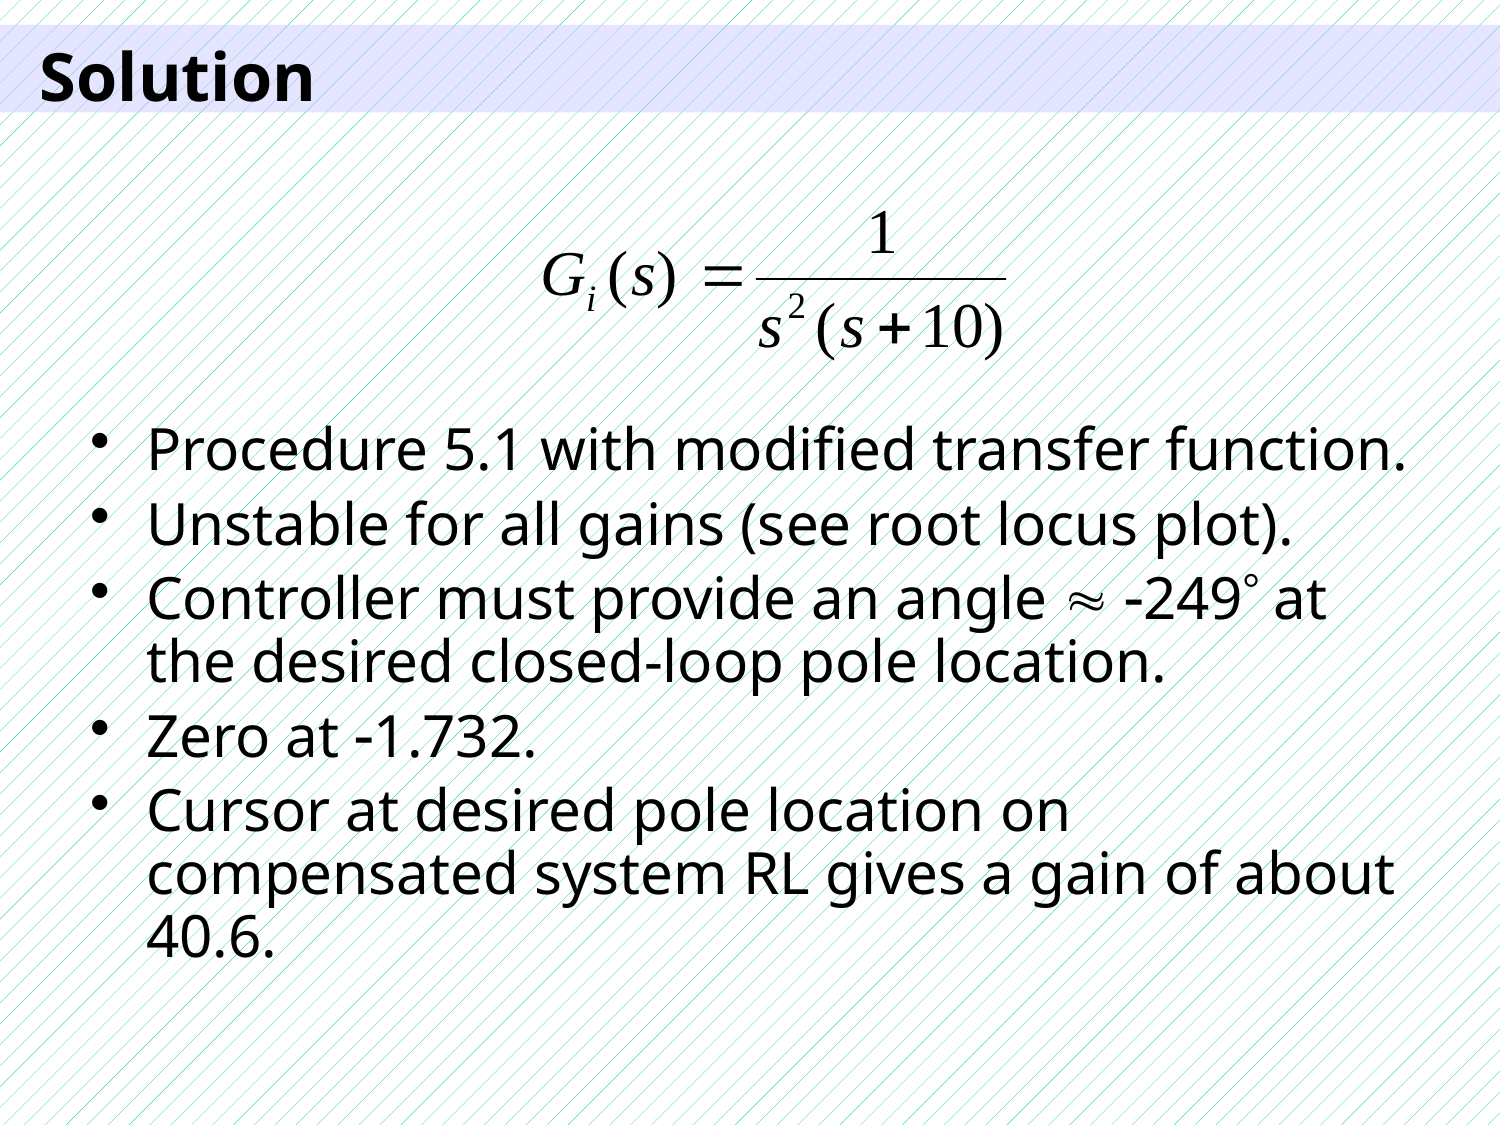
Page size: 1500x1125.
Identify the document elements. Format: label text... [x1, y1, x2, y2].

title Solution [24, 24, 1476, 126]
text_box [537, 199, 1013, 366]
list Procedure 5.1 with modified transfer function. Unstable for all gains (see root locus plot). Controller must provide an angle  249 at the desired closed-loop pole location. Zero at 1.732. Cursor at desired pole location on compensated system RL gives a gain of about 40.6. [74, 412, 1426, 497]
list Procedure 5.1 with modified transfer function. Unstable for all gains (see root locus plot). Controller must provide an angle  249 at the desired closed-loop pole location. Zero at 1.732. Cursor at desired pole location on compensated system RL gives a gain of about 40.6. [74, 498, 1426, 1031]
